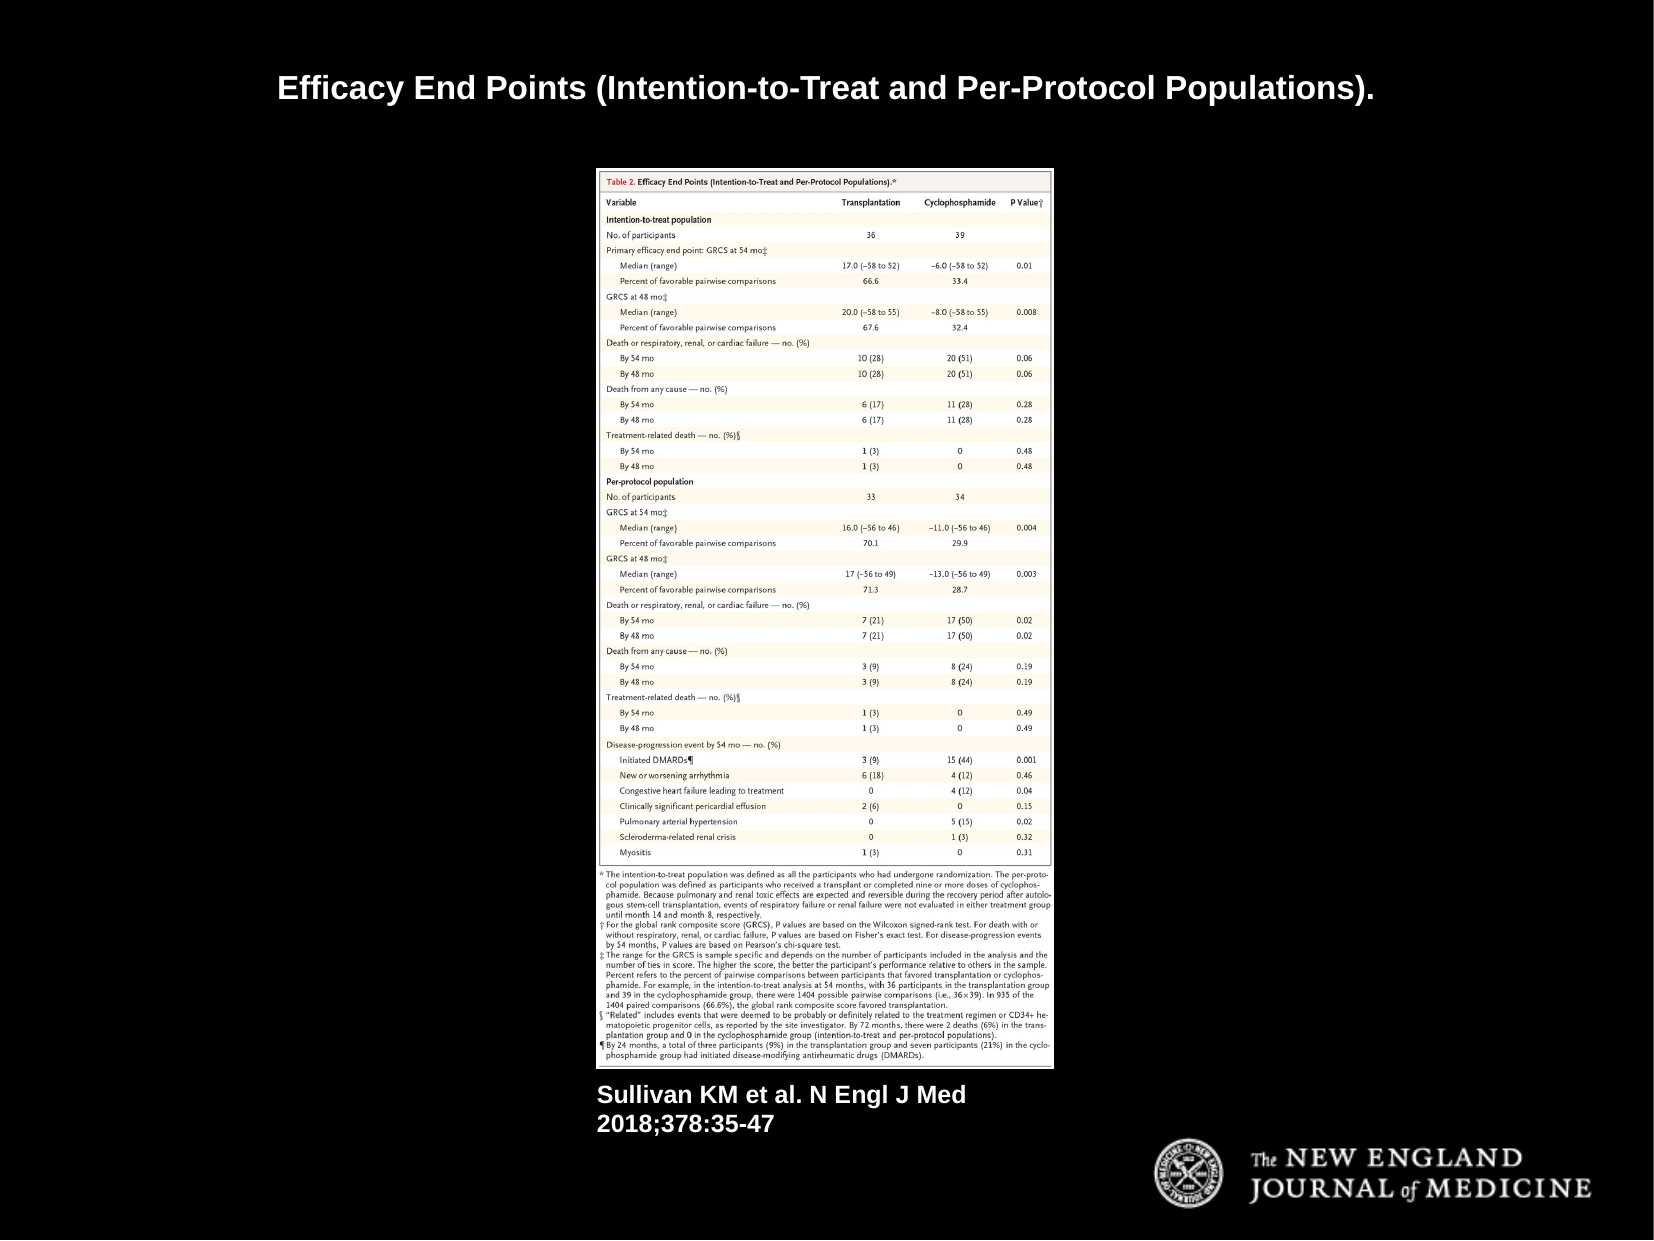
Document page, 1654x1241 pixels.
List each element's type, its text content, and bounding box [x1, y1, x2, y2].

picture [1141, 1133, 1606, 1213]
picture [596, 168, 1054, 1069]
text_box Sullivan KM et al. N Engl J Med 2018;378:35-47 [596, 1079, 1054, 1138]
text_box Efficacy End Points (Intention-to-Treat and Per-Protocol Populations). [58, 69, 1596, 108]
